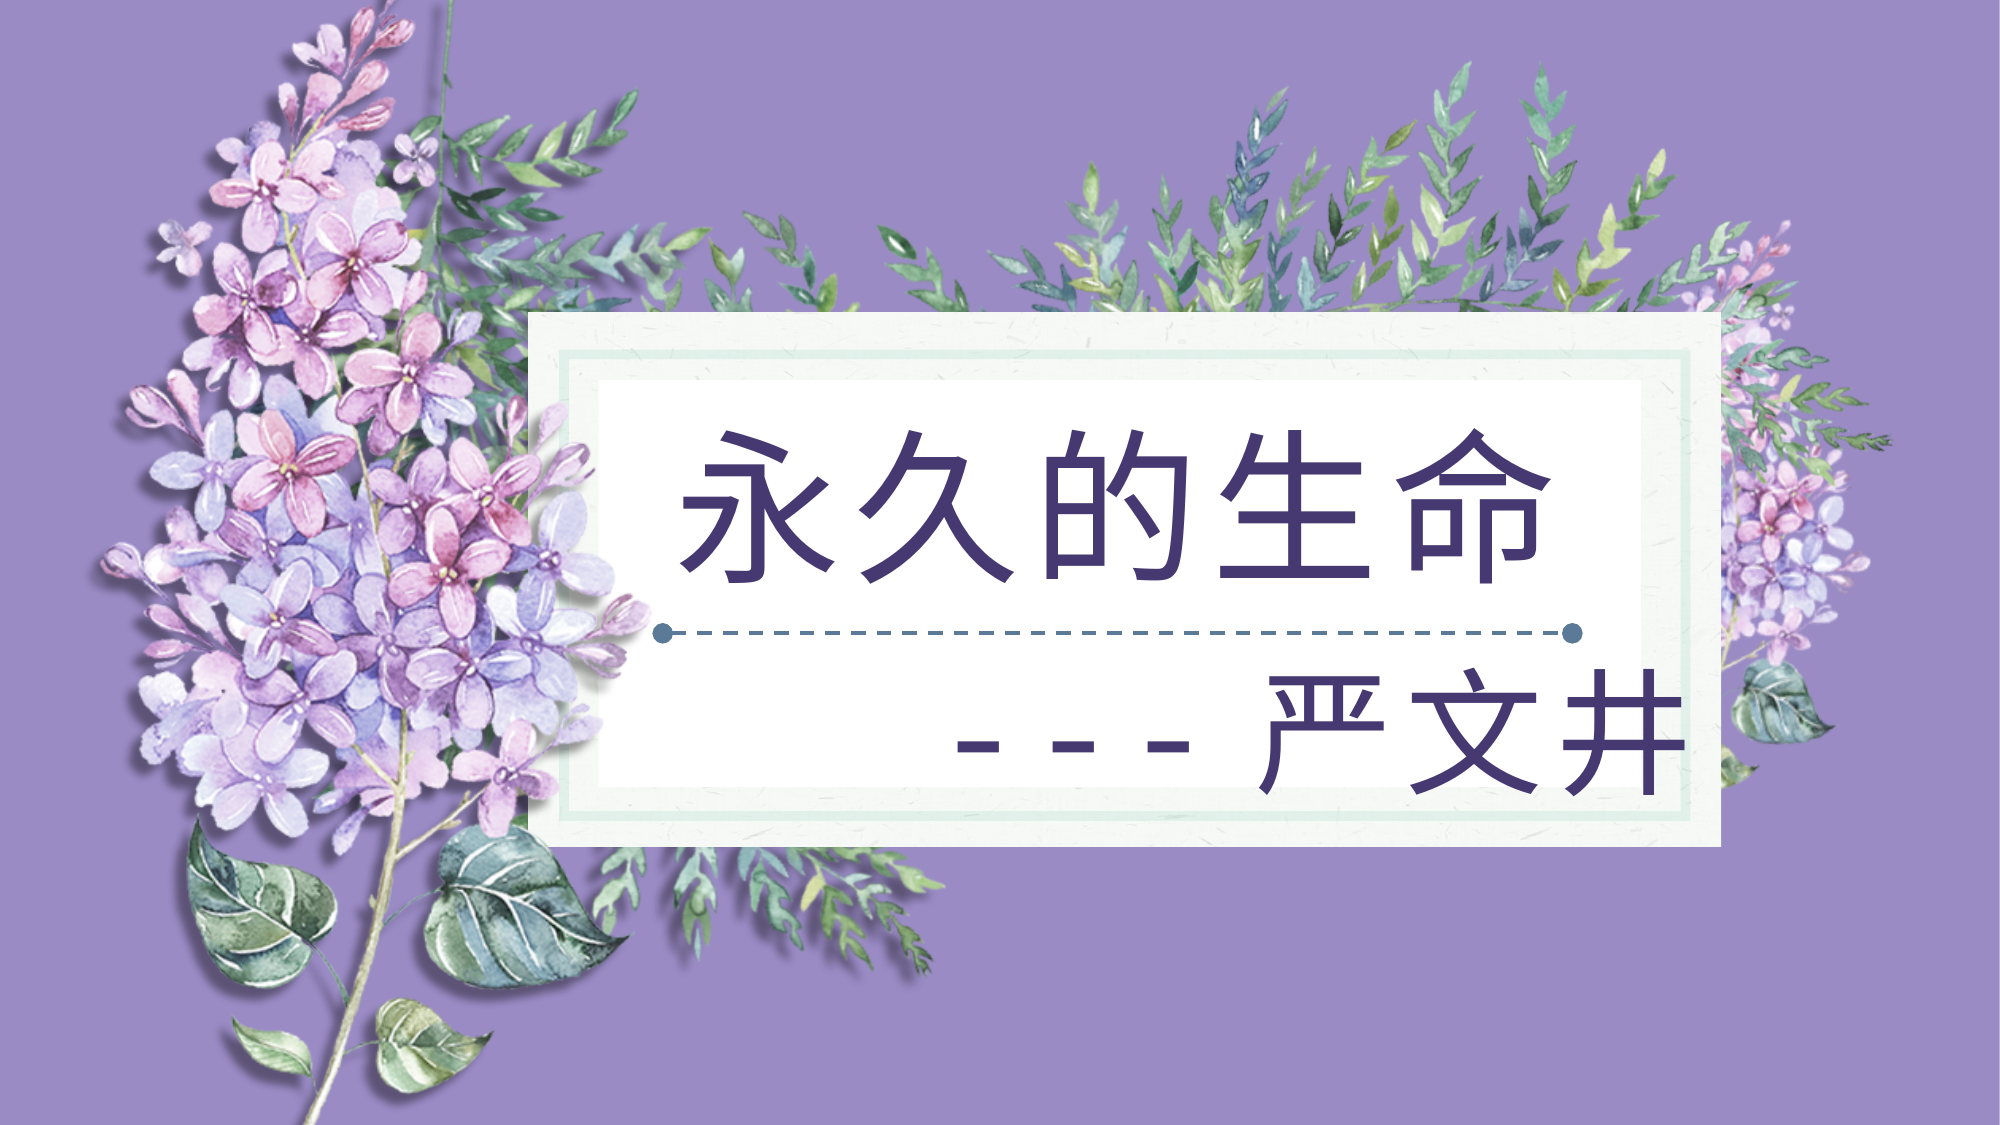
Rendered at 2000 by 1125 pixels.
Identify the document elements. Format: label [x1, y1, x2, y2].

picture [0, 0, 1898, 1125]
text_box [658, 349, 1691, 822]
